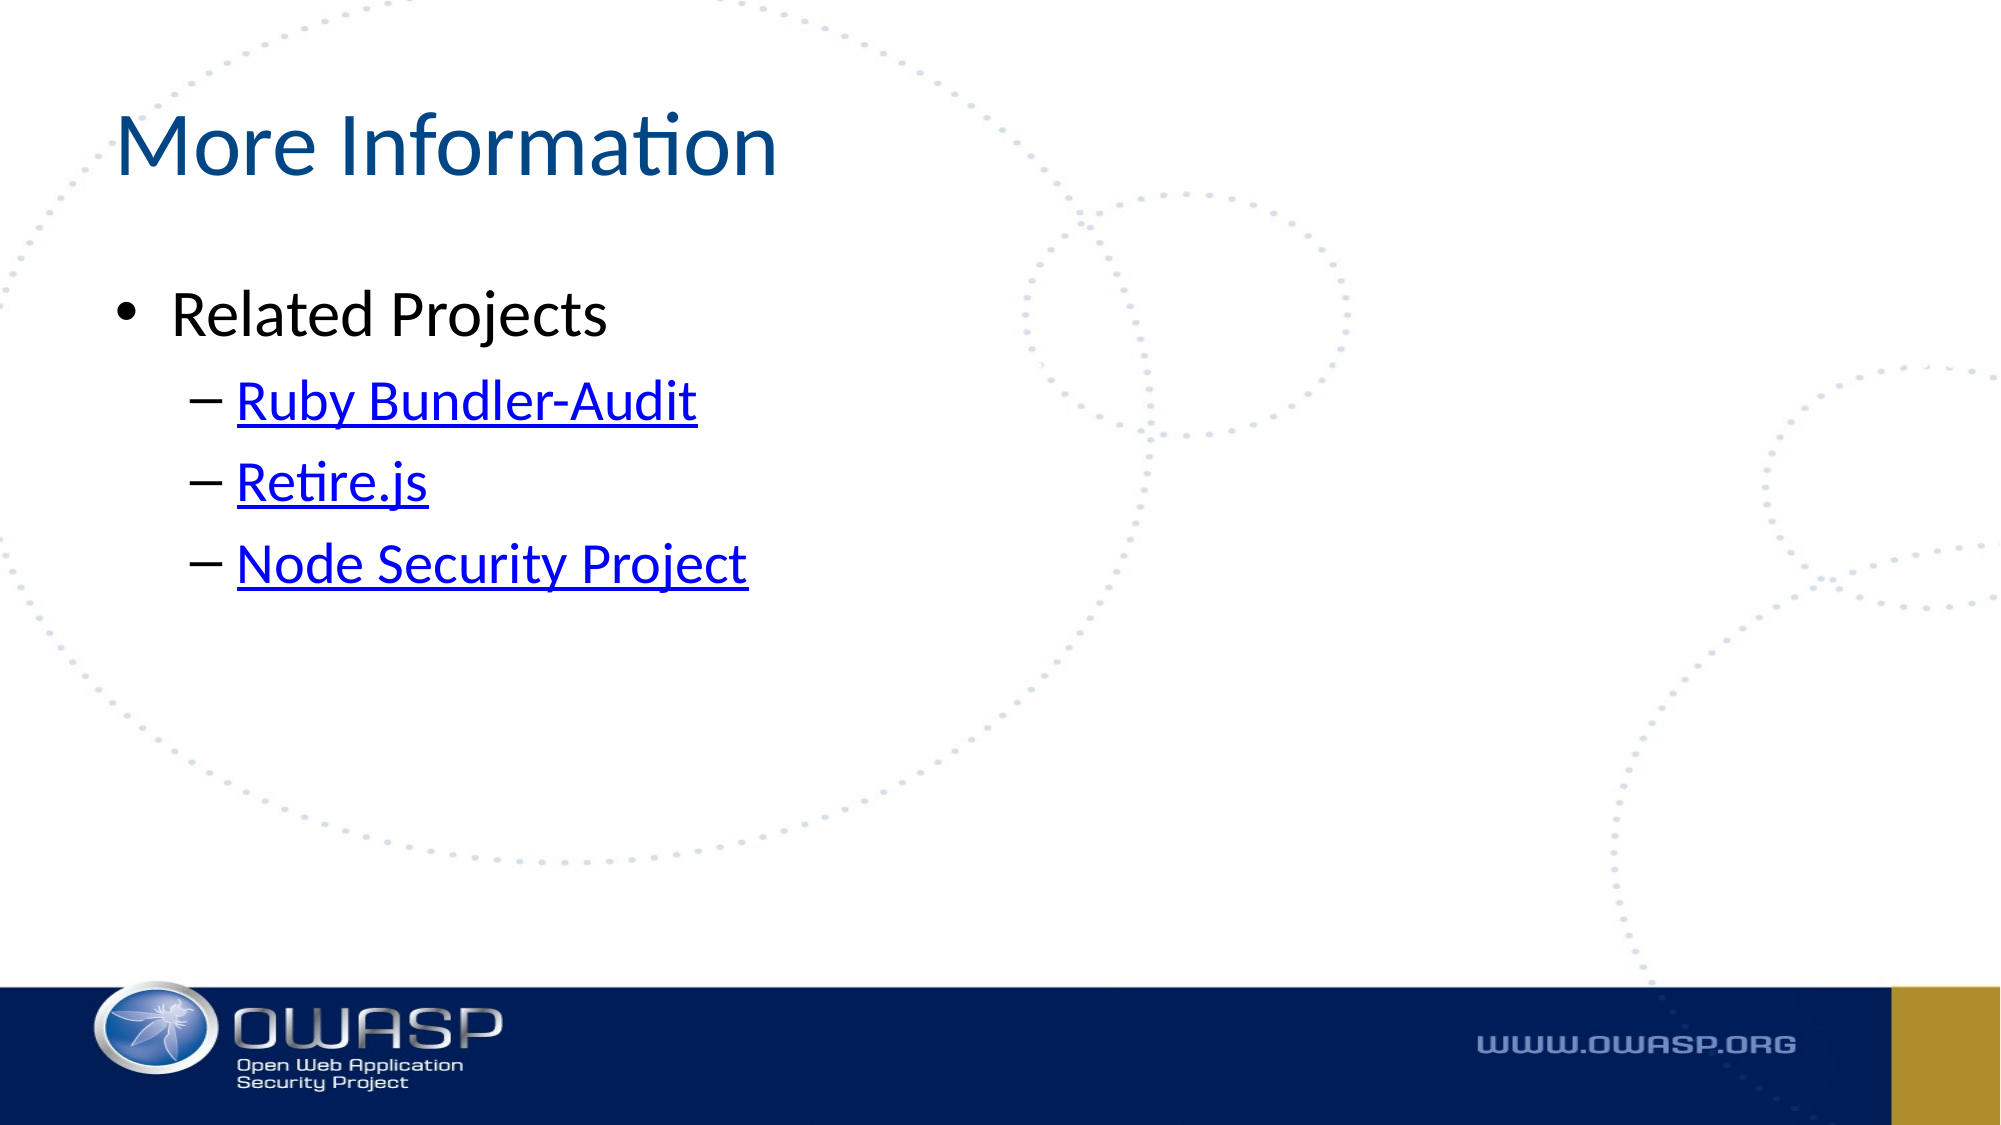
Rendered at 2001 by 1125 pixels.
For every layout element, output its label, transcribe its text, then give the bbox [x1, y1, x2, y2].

title More Information [99, 45, 1900, 233]
list Related Projects Ruby Bundler-Audit Retire.js Node Security Project [99, 262, 1900, 940]
picture [0, 0, 2001, 1125]
